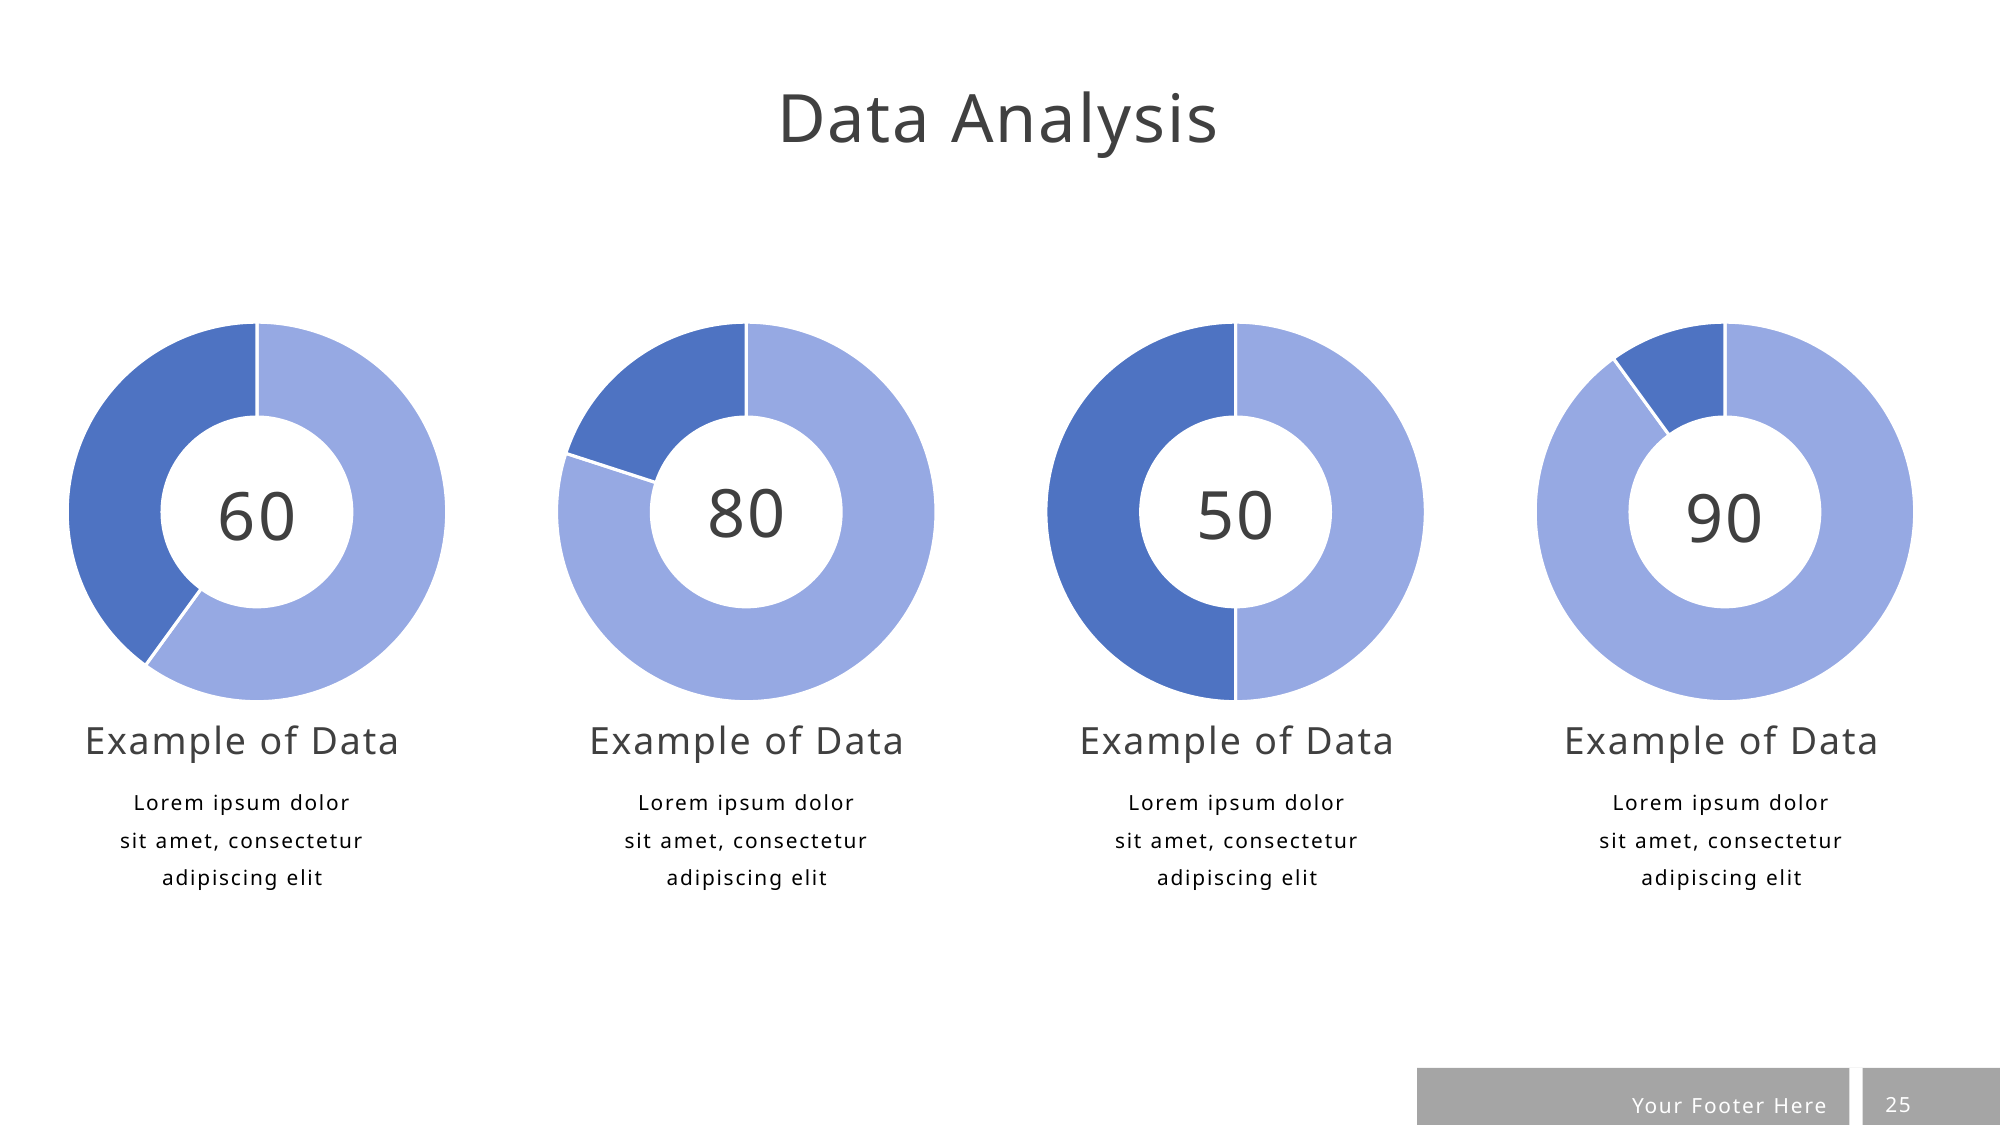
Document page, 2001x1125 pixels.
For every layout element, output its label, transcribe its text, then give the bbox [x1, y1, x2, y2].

text_box Example of Data [1548, 710, 1894, 770]
chart [1021, 314, 1450, 710]
text_box Example of Data [69, 710, 415, 770]
text_box Example of Data [574, 710, 920, 770]
chart [42, 314, 472, 710]
text_box Example of Data [1064, 710, 1410, 770]
text_box Lorem ipsum dolor sit amet, consectetur adipiscing elit [1099, 770, 1375, 898]
chart [531, 314, 961, 710]
text_box Lorem ipsum dolor sit amet, consectetur adipiscing elit [609, 770, 885, 898]
text_box Lorem ipsum dolor sit amet, consectetur adipiscing elit [104, 770, 380, 898]
text_box Data Analysis [623, 68, 1372, 164]
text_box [1417, 1067, 2000, 1125]
text_box Lorem ipsum dolor sit amet, consectetur adipiscing elit [1584, 770, 1859, 898]
chart [1510, 314, 1940, 710]
